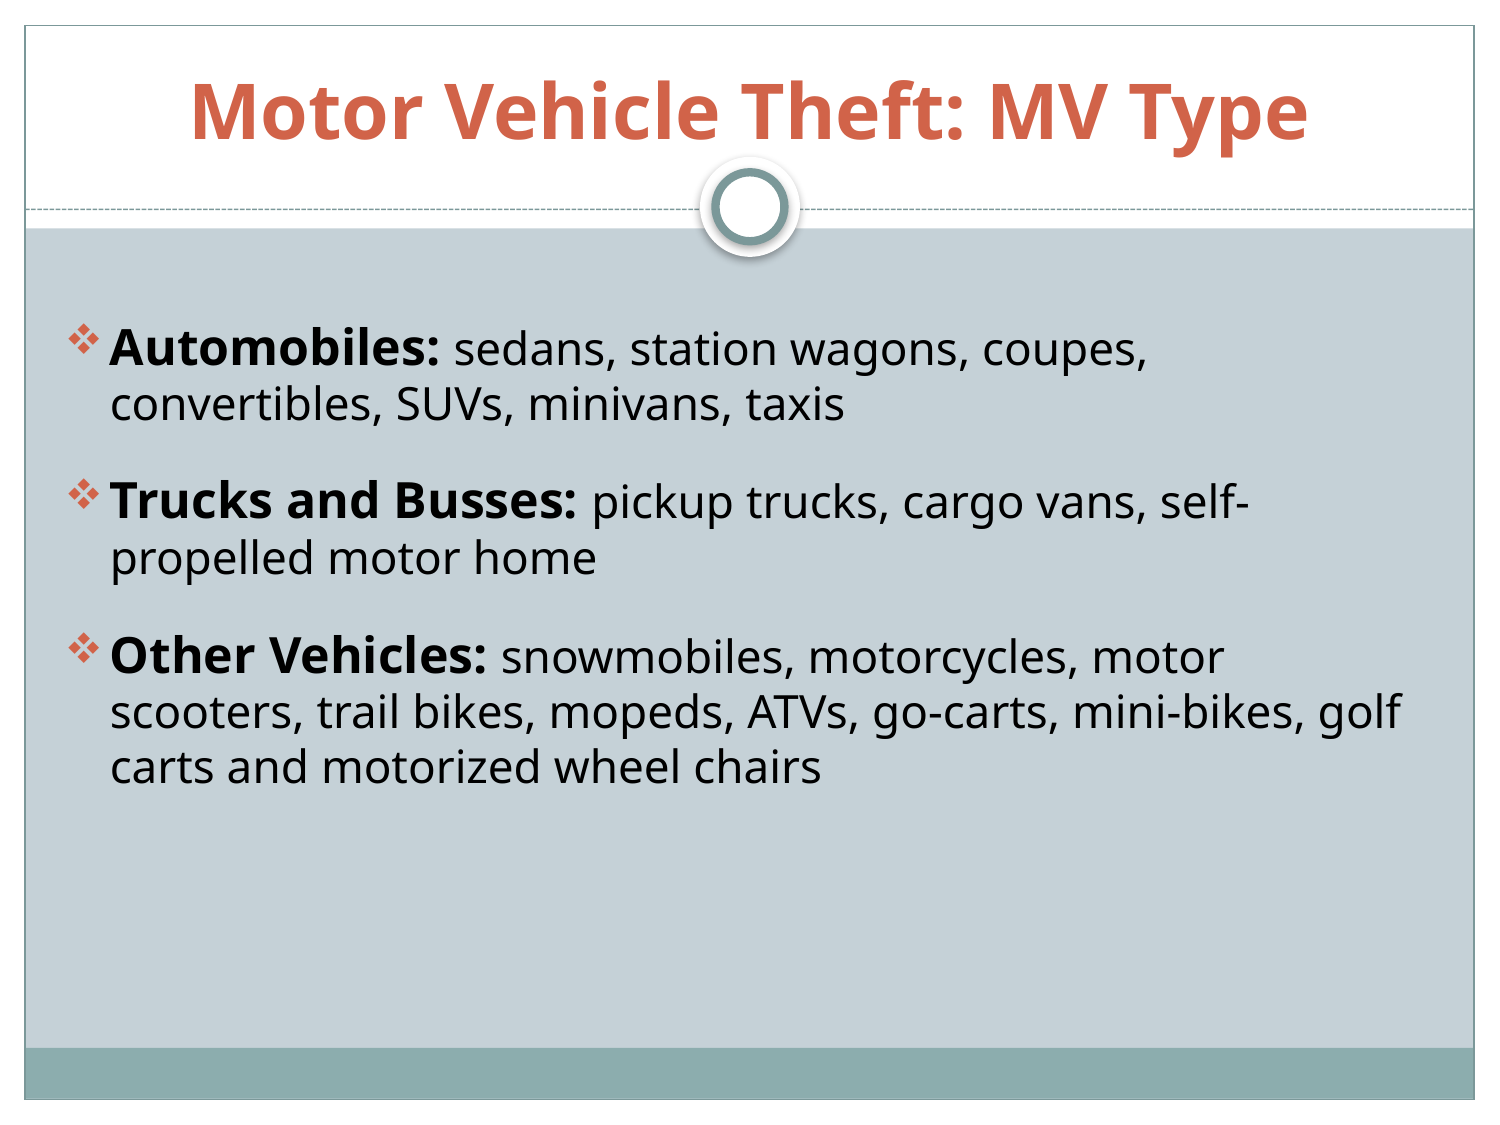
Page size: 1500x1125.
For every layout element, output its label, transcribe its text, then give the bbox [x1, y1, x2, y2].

title Motor Vehicle Theft: MV Type [49, 37, 1450, 162]
list Automobiles: sedans, station wagons, coupes, convertibles, SUVs, minivans, taxis Trucks and Busses: pickup trucks, cargo vans, self-propelled motor home Other Vehicles: snowmobiles, motorcycles, motor scooters, trail bikes, mopeds, ATVs, go-carts, mini-bikes, golf carts and motorized wheel chairs [50, 237, 1445, 988]
